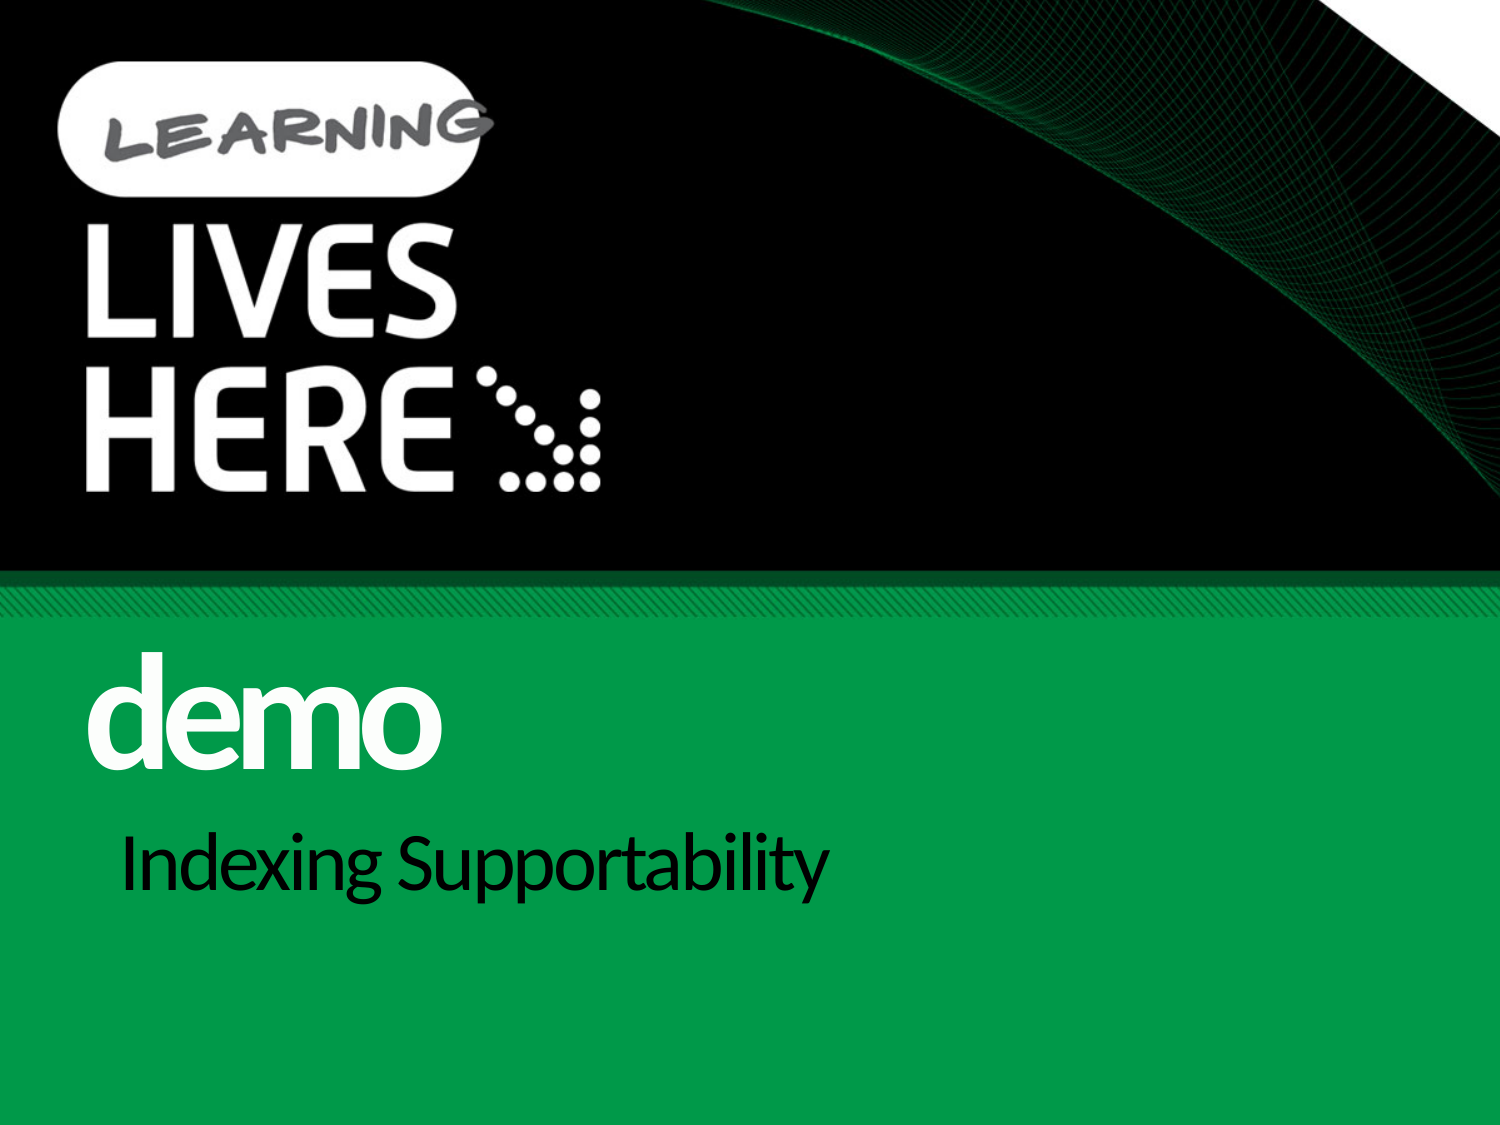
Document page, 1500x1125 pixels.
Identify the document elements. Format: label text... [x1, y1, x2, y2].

title Indexing Supportability [119, 818, 1375, 943]
picture [0, 0, 1500, 1125]
list demo [83, 625, 1344, 800]
